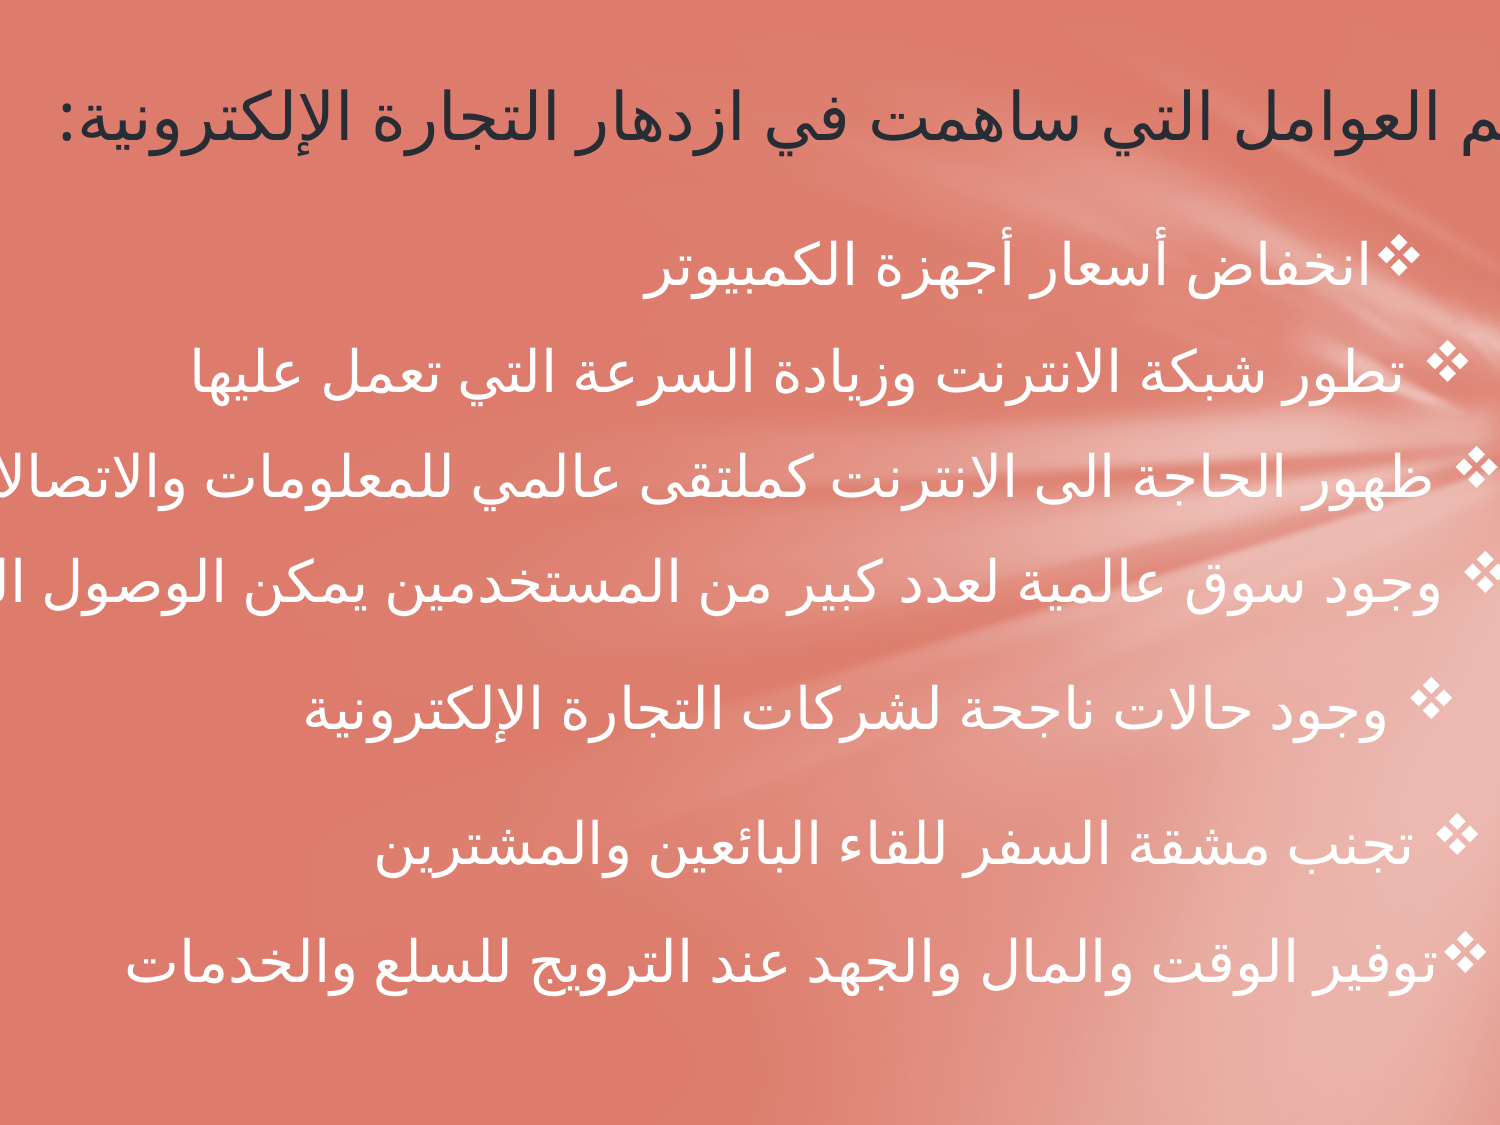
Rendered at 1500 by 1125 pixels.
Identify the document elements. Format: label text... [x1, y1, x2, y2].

text_box تجنب مشقة السفر للقاء البائعين والمشترين [359, 798, 1500, 884]
text_box انخفاض أسعار أجهزة الكمبيوتر [630, 219, 1442, 305]
text_box تطور شبكة الانترنت وزيادة السرعة التي تعمل عليها [174, 326, 1490, 411]
text_box أهم العوامل التي ساهمت في ازدهار التجارة الإلكترونية: [25, 66, 1500, 161]
text_box توفير الوقت والمال والجهد عند الترويج للسلع والخدمات [110, 916, 1500, 1002]
text_box وجود حالات ناجحة لشركات التجارة الإلكترونية [288, 663, 1474, 749]
text_box وجود سوق عالمية لعدد كبير من المستخدمين يمكن الوصول اليها [0, 537, 1500, 622]
text_box ظهور الحاجة الى الانترنت كملتقى عالمي للمعلومات والاتصالات [0, 431, 1500, 517]
